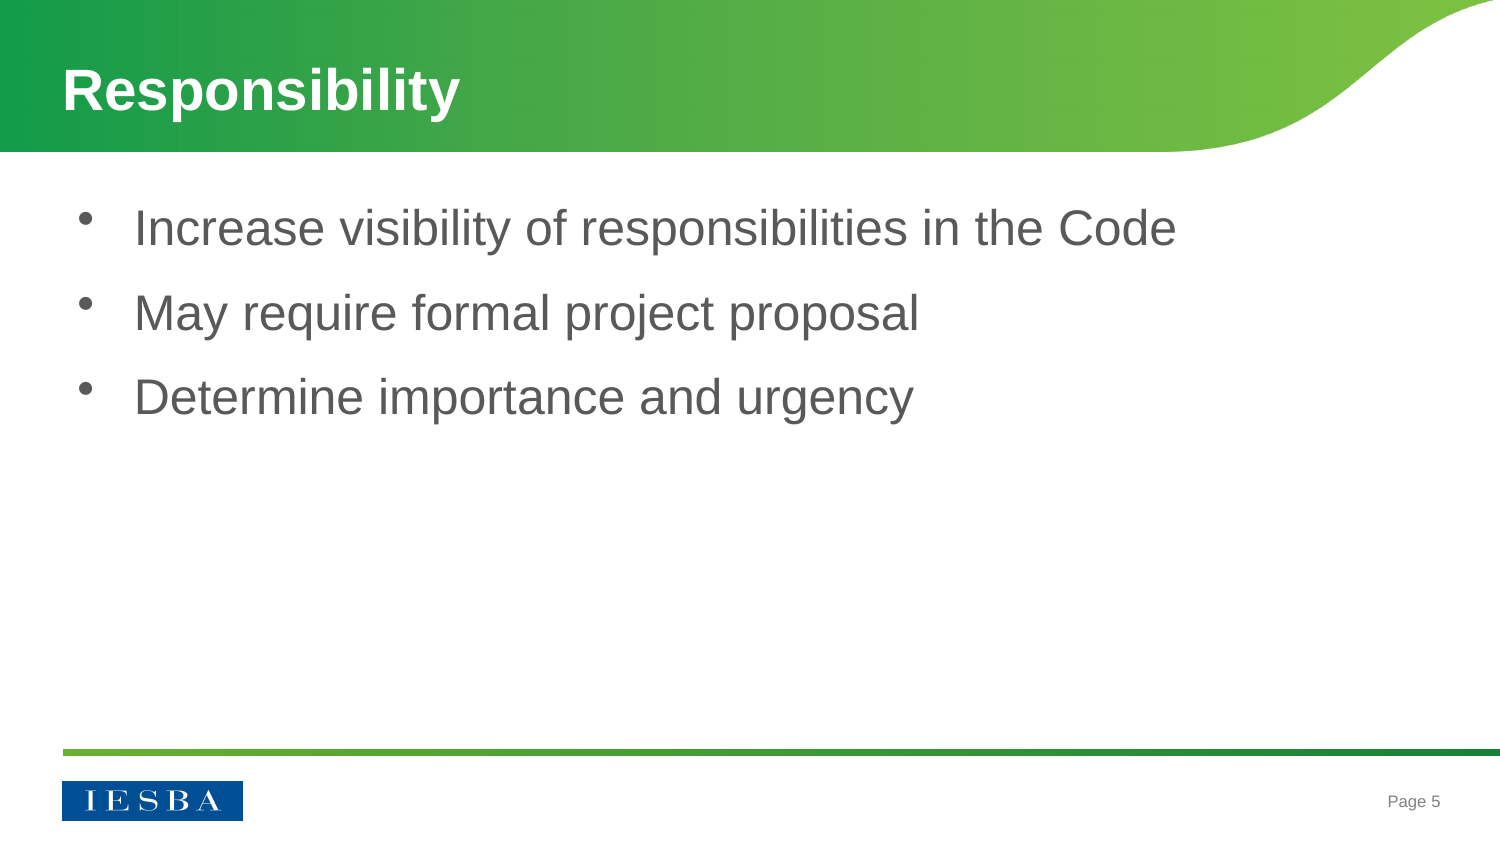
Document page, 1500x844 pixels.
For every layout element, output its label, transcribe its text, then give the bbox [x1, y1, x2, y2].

title Responsibility [62, 54, 1300, 120]
picture [0, 0, 1497, 152]
picture [62, 781, 243, 821]
list Increase visibility of responsibilities in the Code May require formal project proposal Determine importance and urgency [62, 187, 1450, 694]
